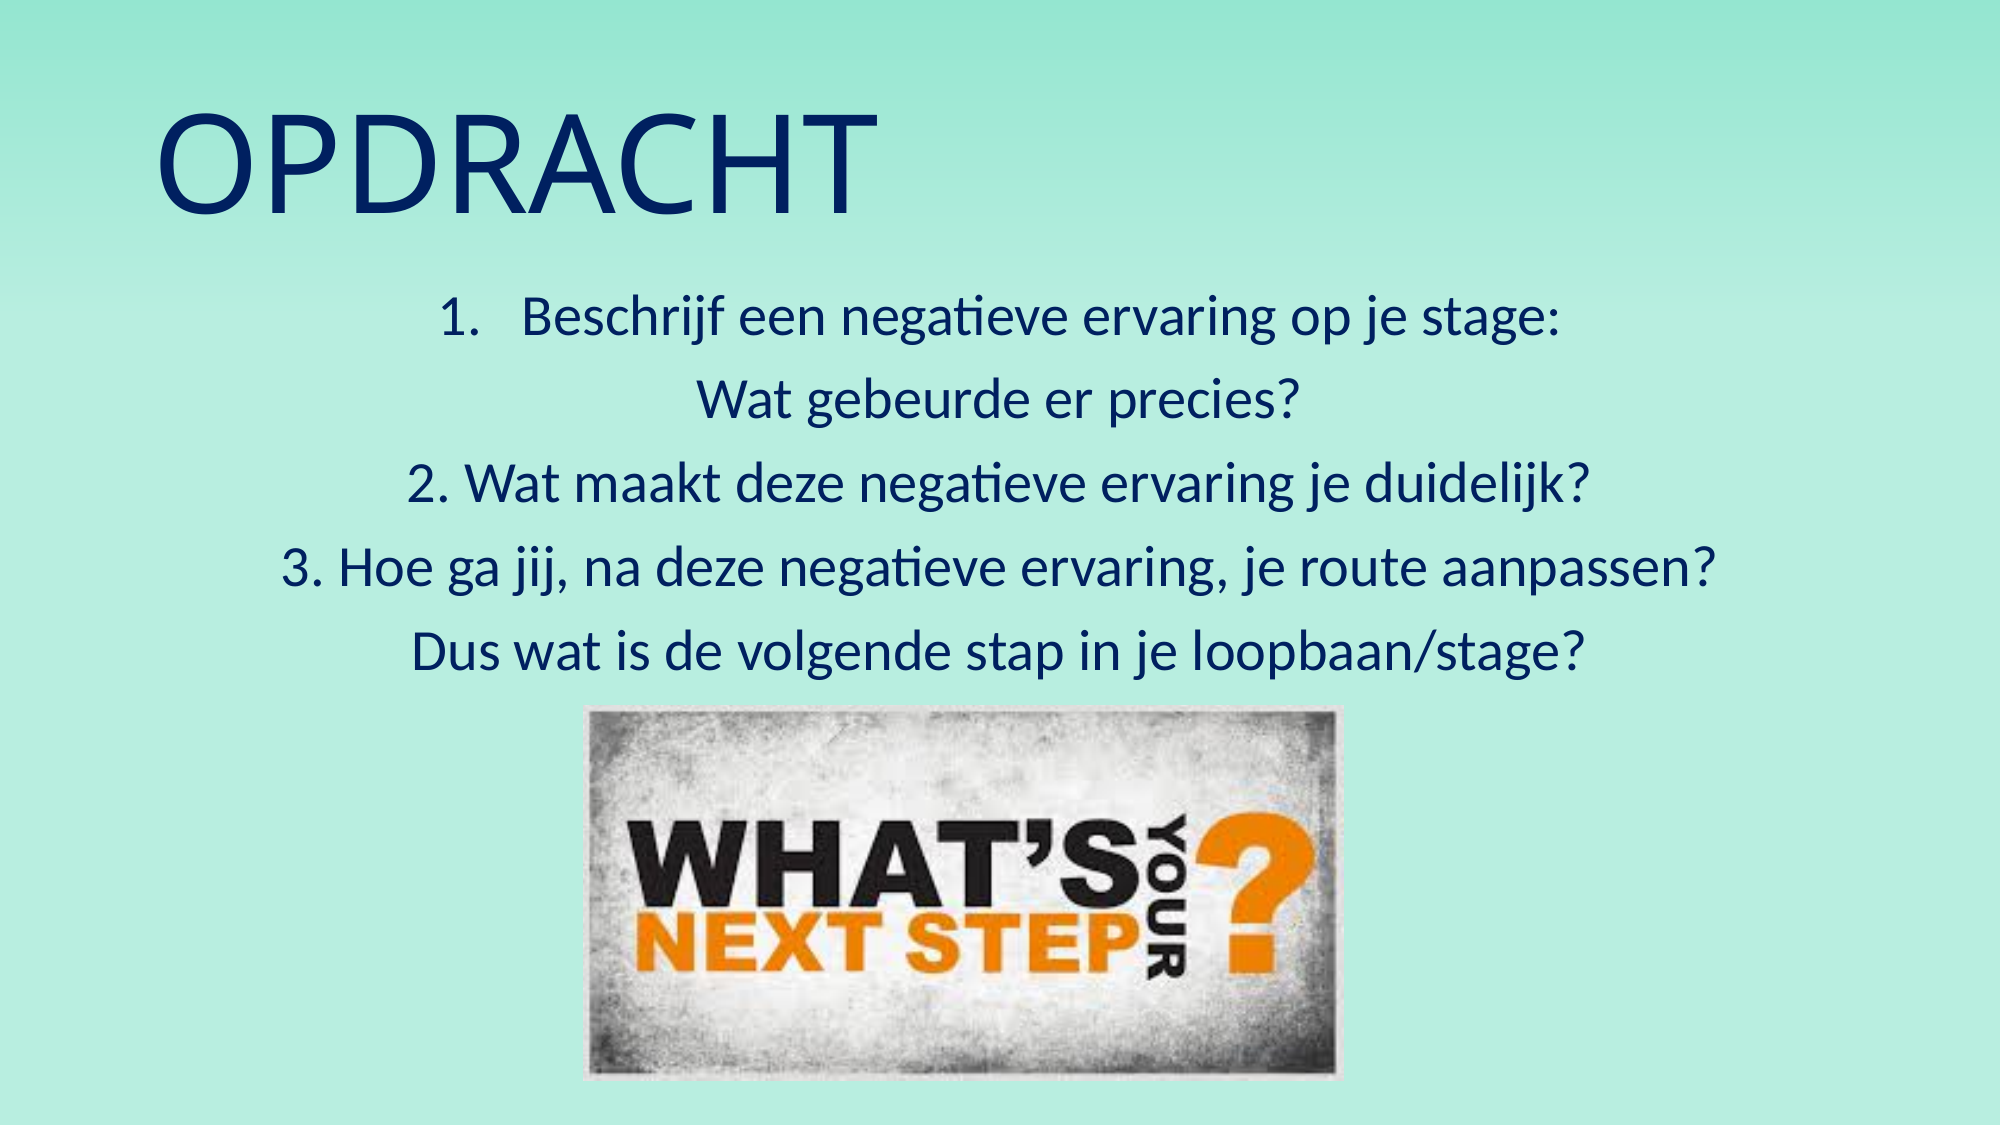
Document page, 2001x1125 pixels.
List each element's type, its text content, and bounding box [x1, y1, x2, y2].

picture [583, 705, 1344, 1081]
list Beschrijf een negatieve ervaring op je stage: Wat gebeurde er precies? 2. Wat maakt deze negatieve ervaring je duidelijk? 3. Hoe ga jij, na deze negatieve ervaring, je route aanpassen? Dus wat is de volgende stap in je loopbaan/stage? [137, 277, 1863, 1014]
title OPDRACHT [137, 59, 1863, 277]
